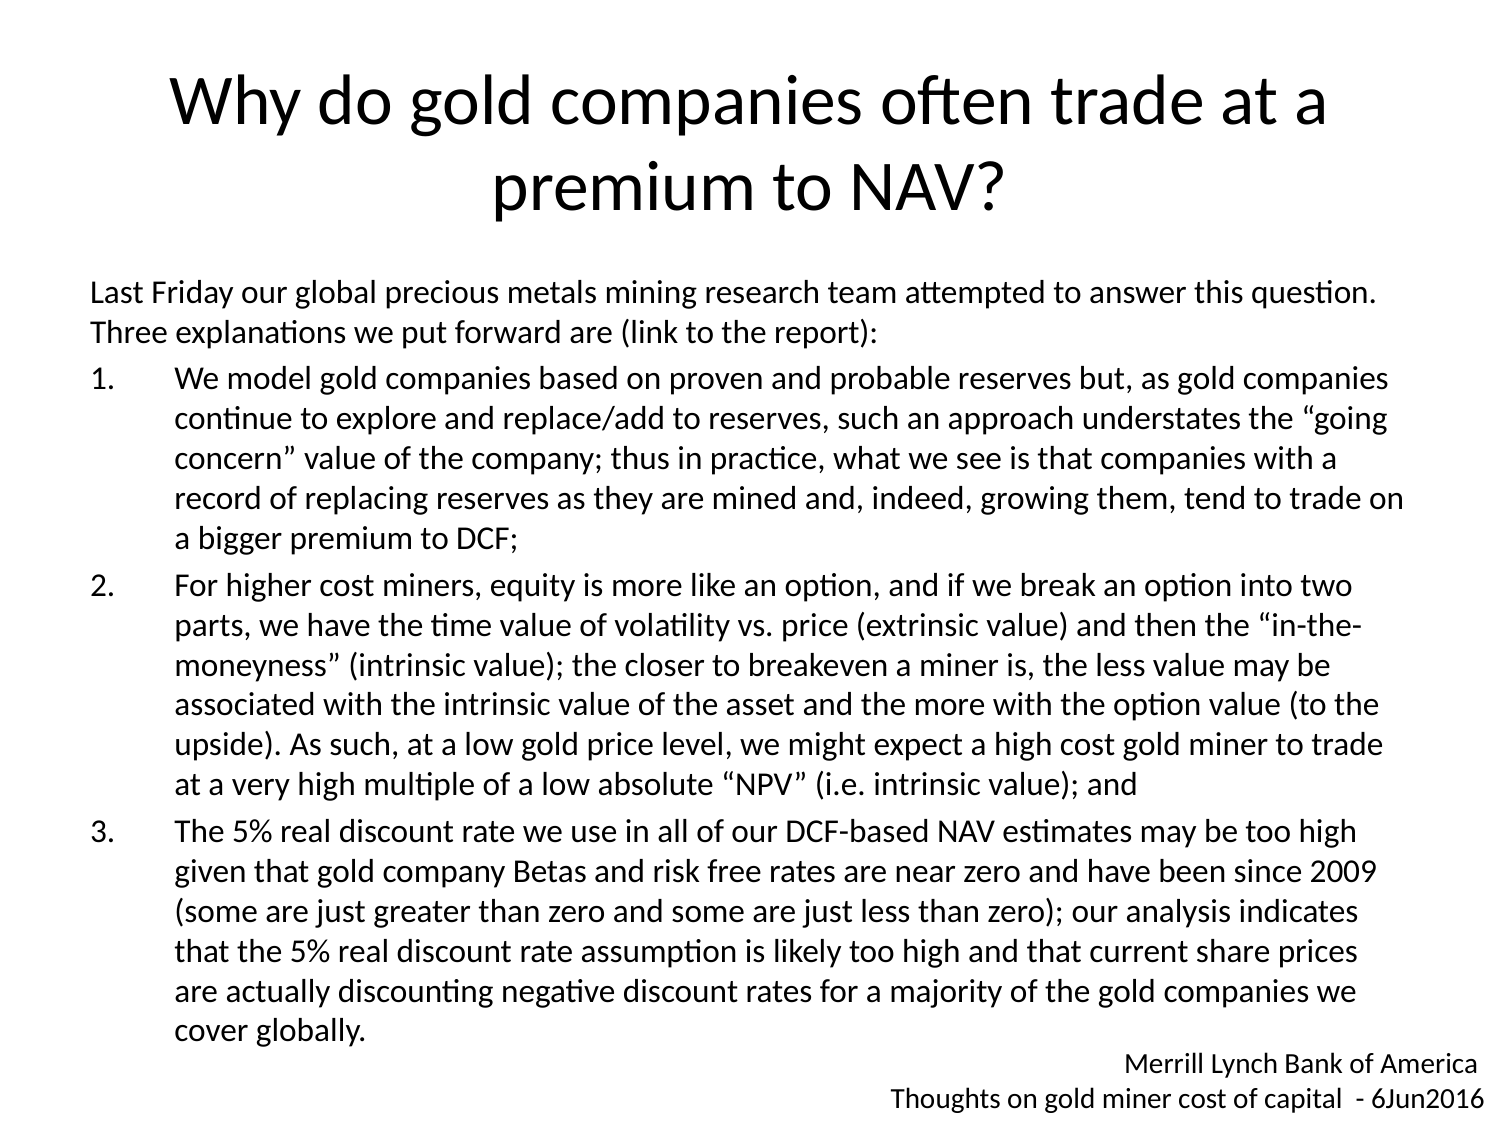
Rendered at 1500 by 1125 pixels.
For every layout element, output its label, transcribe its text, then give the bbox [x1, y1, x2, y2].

title Why do gold companies often trade at a premium to NAV? [75, 45, 1425, 233]
text_box Merrill Lynch Bank of America Thoughts on gold miner cost of capital - 6Jun2016 [749, 1037, 1500, 1123]
list Last Friday our global precious metals mining research team attempted to answer this question. Three explanations we put forward are (link to the report): We model gold companies based on proven and probable reserves but, as gold companies continue to explore and replace/add to reserves, such an approach understates the “going concern” value of the company; thus in practice, what we see is that companies with a record of replacing reserves as they are mined and, indeed, growing them, tend to trade on a bigger premium to DCF; For higher cost miners, equity is more like an option, and if we break an option into two parts, we have the time value of volatility vs. price (extrinsic value) and then the “in-the-moneyness” (intrinsic value); the closer to breakeven a miner is, the less value may be associated with the intrinsic value of the asset and the more with the option value (to the upside). As such, at a low gold price level, we might expect a high cost gold miner to trade at a very high multiple of a low absolute “NPV” (i.e. intrinsic value); and The 5% real discount rate we use in all of our DCF-based NAV estimates may be too high given that gold company Betas and risk free rates are near zero and have been since 2009 (some are just greater than zero and some are just less than zero); our analysis indicates that the 5% real discount rate assumption is likely too high and that current share prices are actually discounting negative discount rates for a majority of the gold companies we cover globally. [75, 262, 1425, 1005]
